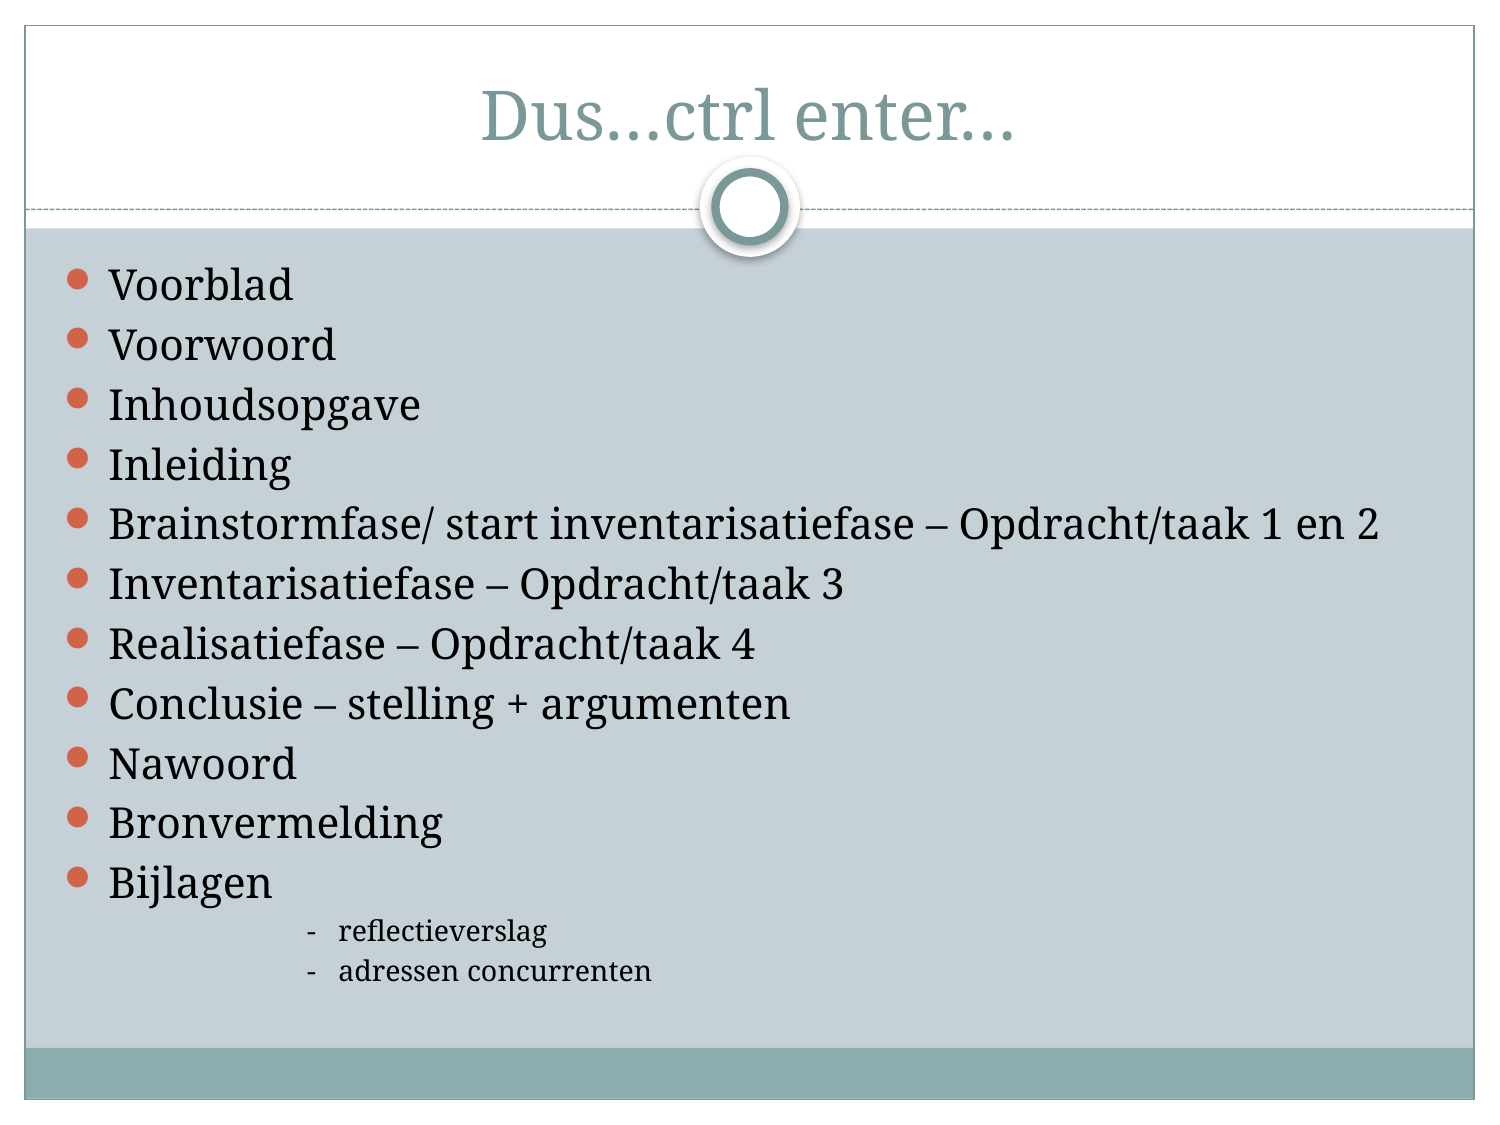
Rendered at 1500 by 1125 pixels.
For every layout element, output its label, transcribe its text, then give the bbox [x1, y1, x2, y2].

list Voorblad Voorwoord Inhoudsopgave Inleiding Brainstormfase/ start inventarisatiefase – Opdracht/taak 1 en 2 Inventarisatiefase – Opdracht/taak 3 Realisatiefase – Opdracht/taak 4 Conclusie – stelling + argumenten Nawoord Bronvermelding Bijlagen - reflectieverslag - adressen concurrenten [49, 250, 1445, 1001]
title Dus…ctrl enter… [49, 37, 1450, 162]
